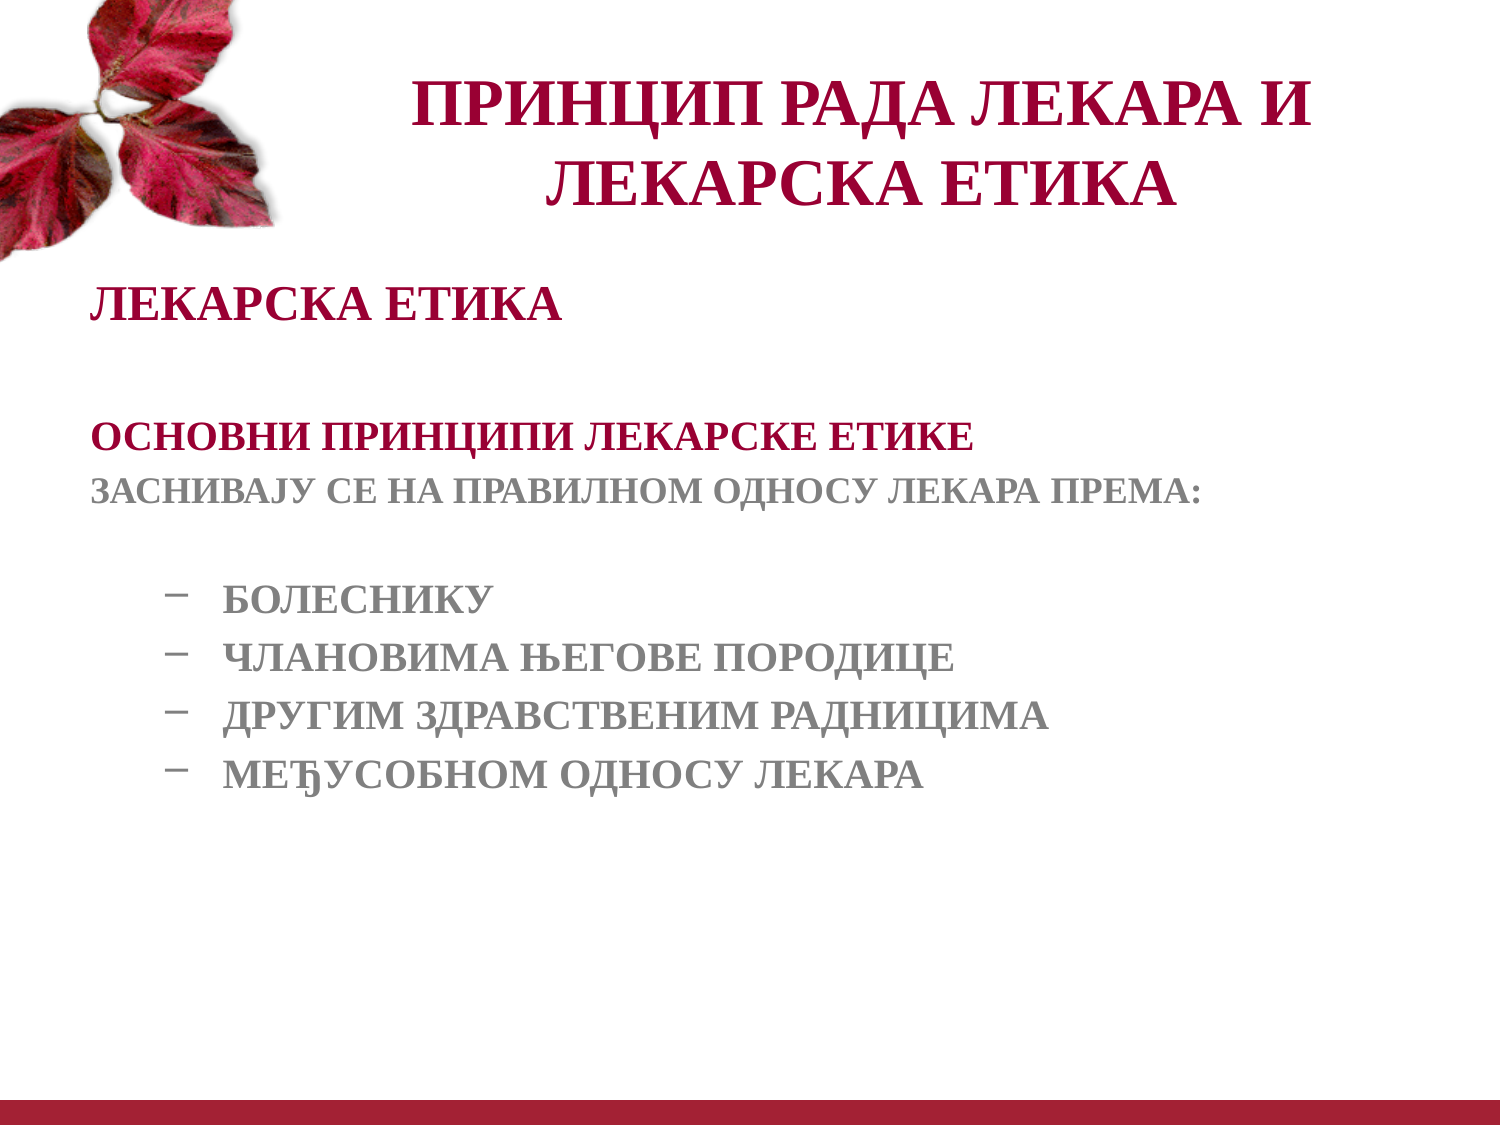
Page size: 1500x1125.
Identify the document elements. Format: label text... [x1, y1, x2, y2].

list ЛЕКАРСКА ЕТИКА ОСНОВНИ ПРИНЦИПИ ЛЕКАРСКЕ ЕТИКЕ ЗАСНИВАЈУ СЕ НА ПРАВИЛНОМ ОДНОСУ ЛЕКАРА ПРЕМА: БОЛЕСНИКУ ЧЛАНОВИМА ЊЕГОВЕ ПОРОДИЦЕ ДРУГИМ ЗДРАВСТВЕНИМ РАДНИЦИМА МЕЂУСОБНОМ ОДНОСУ ЛЕКАРА [74, 262, 1426, 1006]
title ПРИНЦИП РАДА ЛЕКАРА И ЛЕКАРСКА ЕТИКА [289, 44, 1436, 233]
picture [0, 0, 295, 273]
